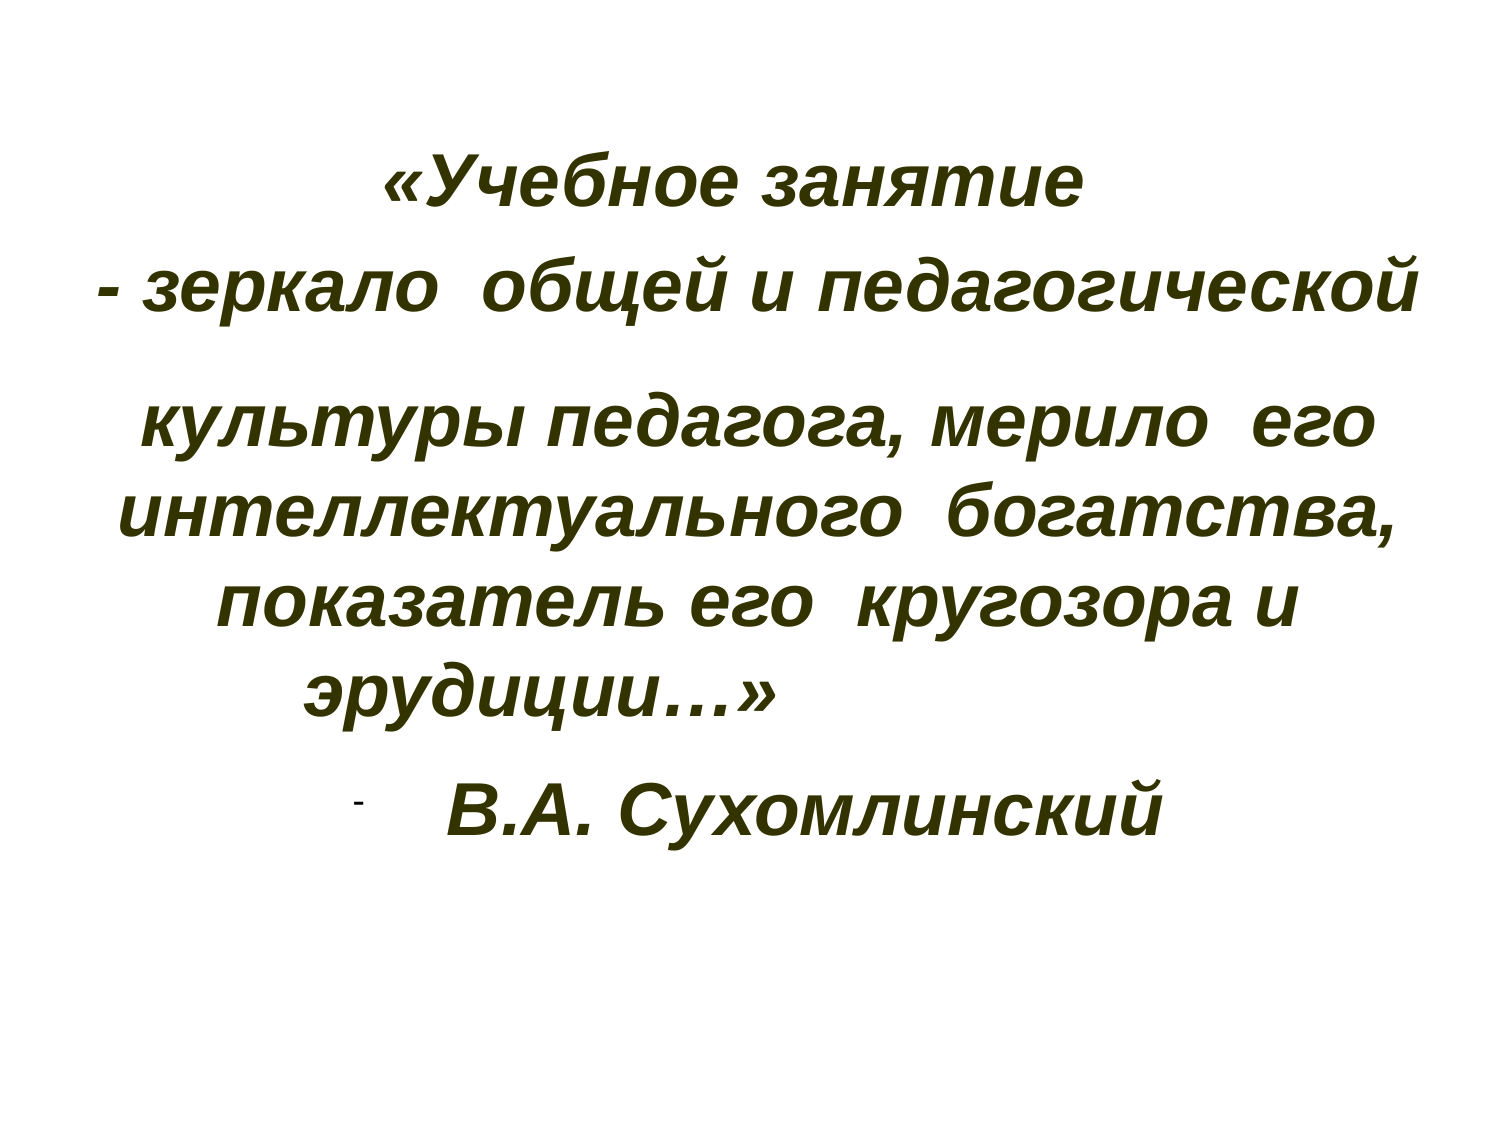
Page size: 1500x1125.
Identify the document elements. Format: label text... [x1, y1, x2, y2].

text_box - зеркало общей и педагогической культуры педагога, мерило его интеллектуального богатства, показатель его кругозора и эрудиции…» В.А. Сухомлинский [75, 236, 1425, 889]
text_box «Учебное занятие [59, 82, 1409, 270]
